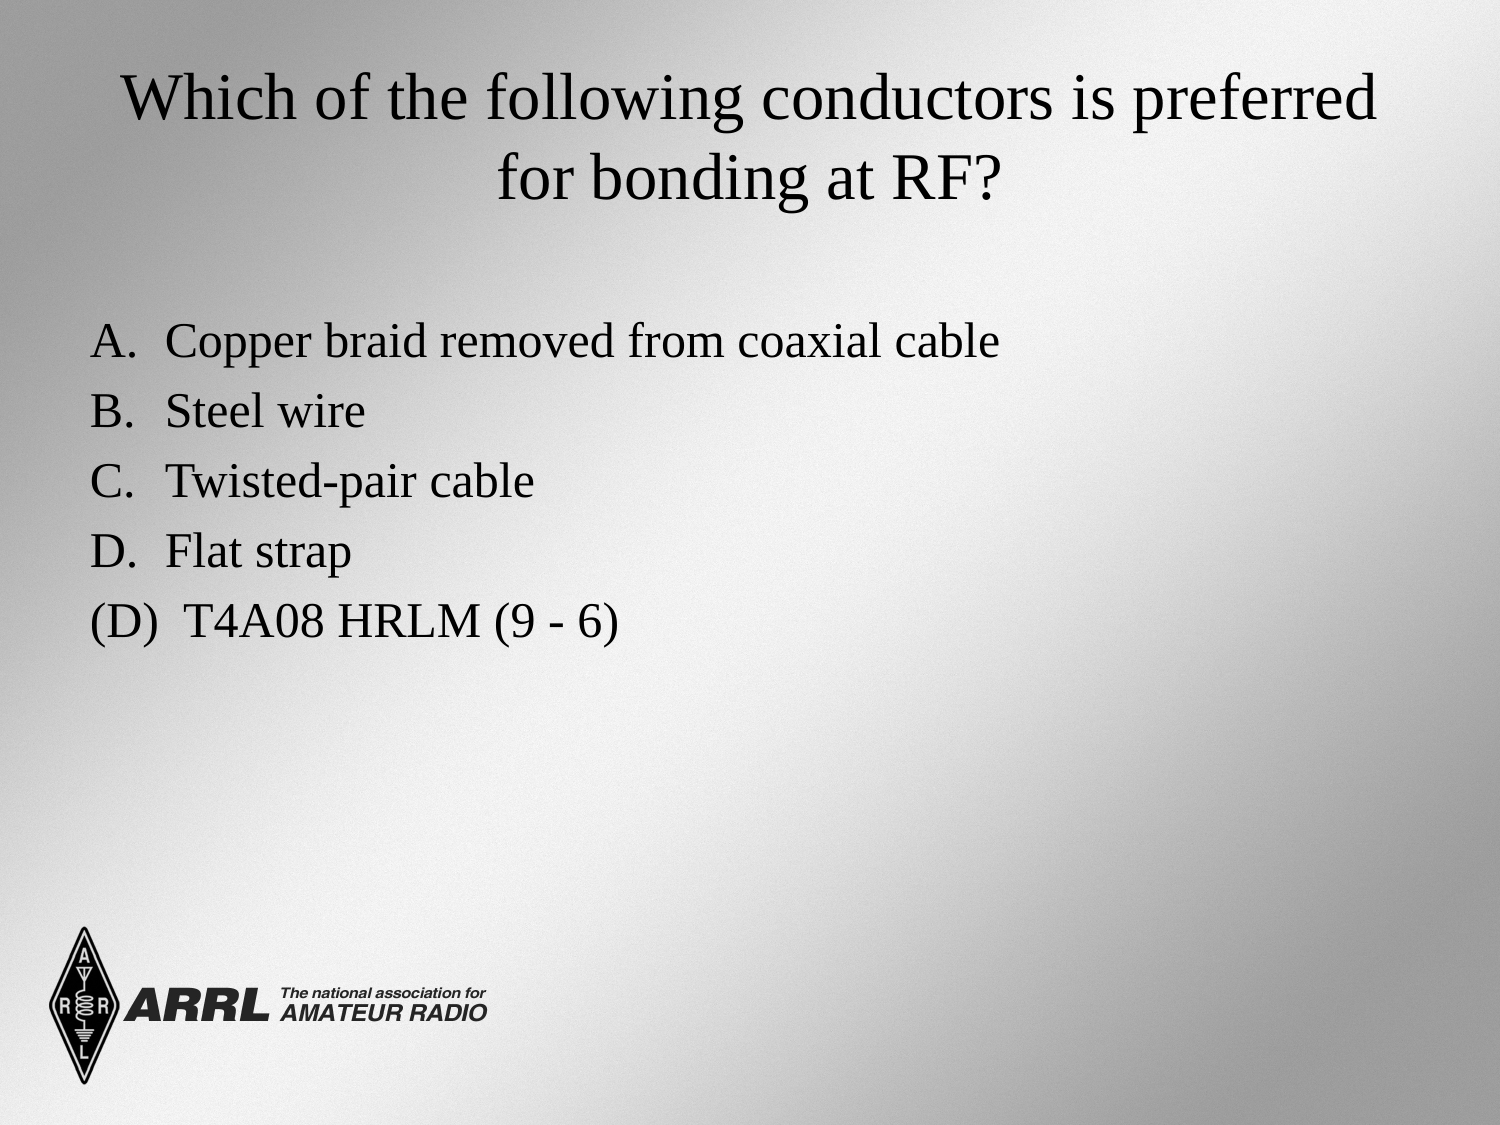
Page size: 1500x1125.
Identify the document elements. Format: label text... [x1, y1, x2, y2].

picture [0, 0, 1500, 1125]
list Copper braid removed from coaxial cable Steel wire Twisted-pair cable Flat strap (D) T4A08 HRLM (9 - 6) [75, 299, 1425, 1005]
title Which of the following conductors is preferred for bonding at RF? [75, 45, 1425, 233]
